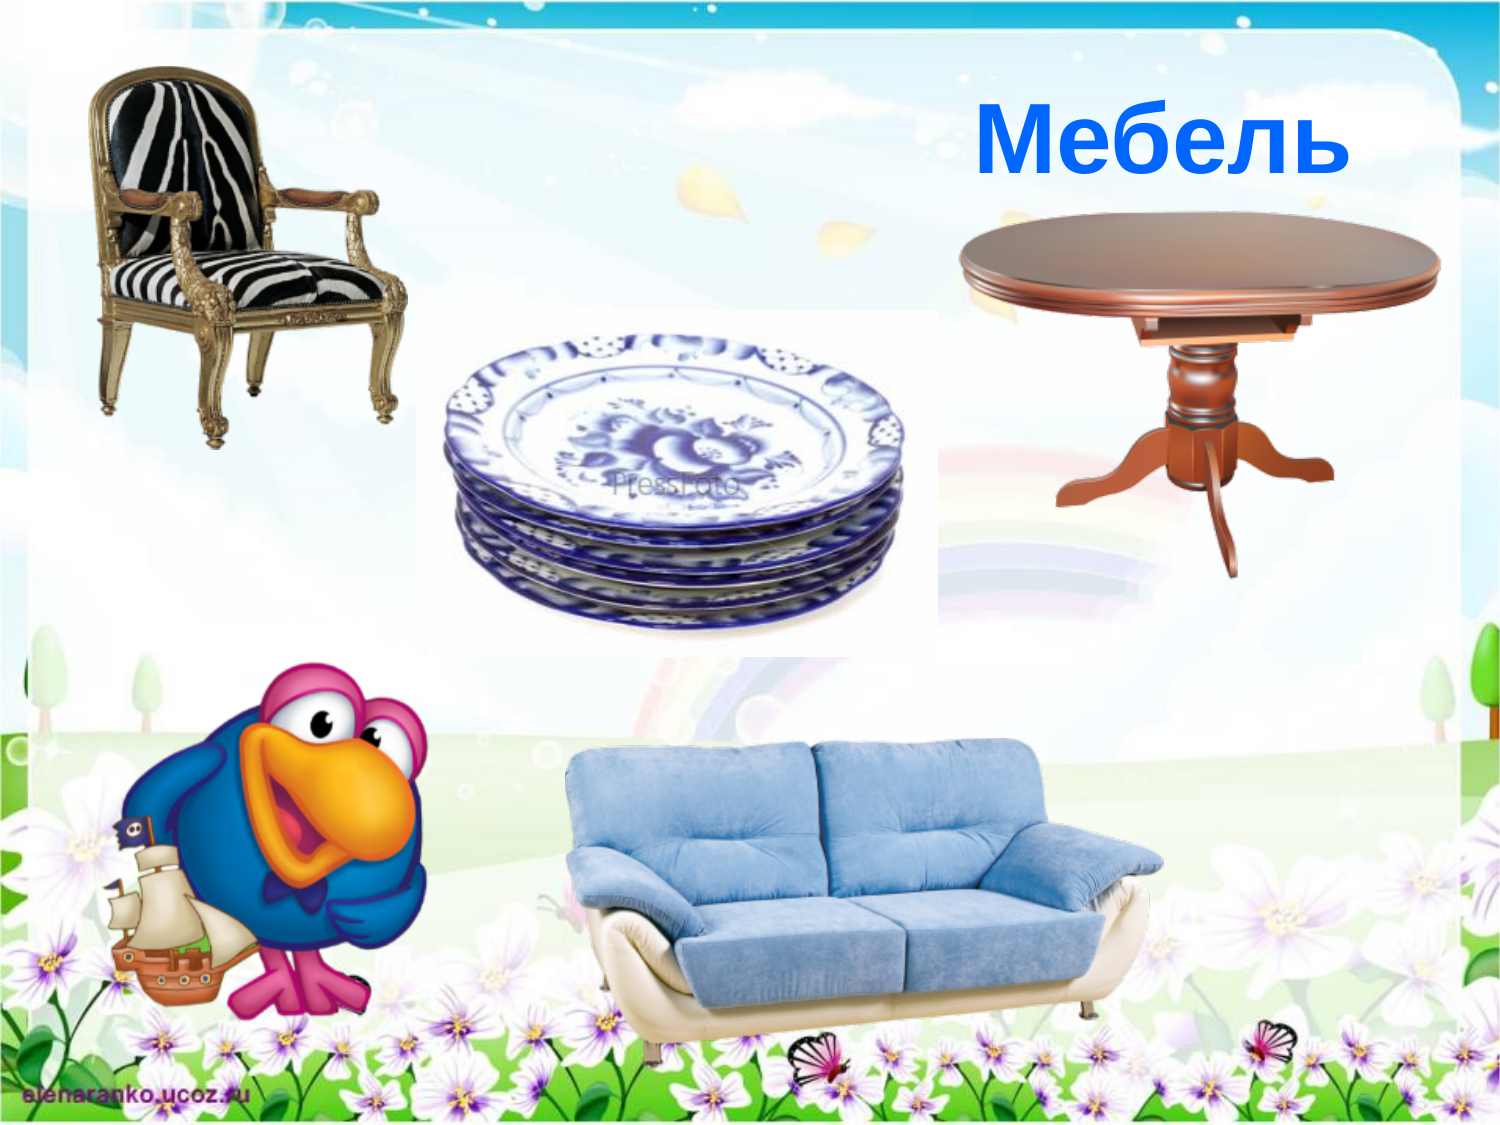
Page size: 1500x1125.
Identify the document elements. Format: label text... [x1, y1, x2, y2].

text_box Мебель [958, 66, 1368, 201]
picture [0, 0, 1500, 1125]
